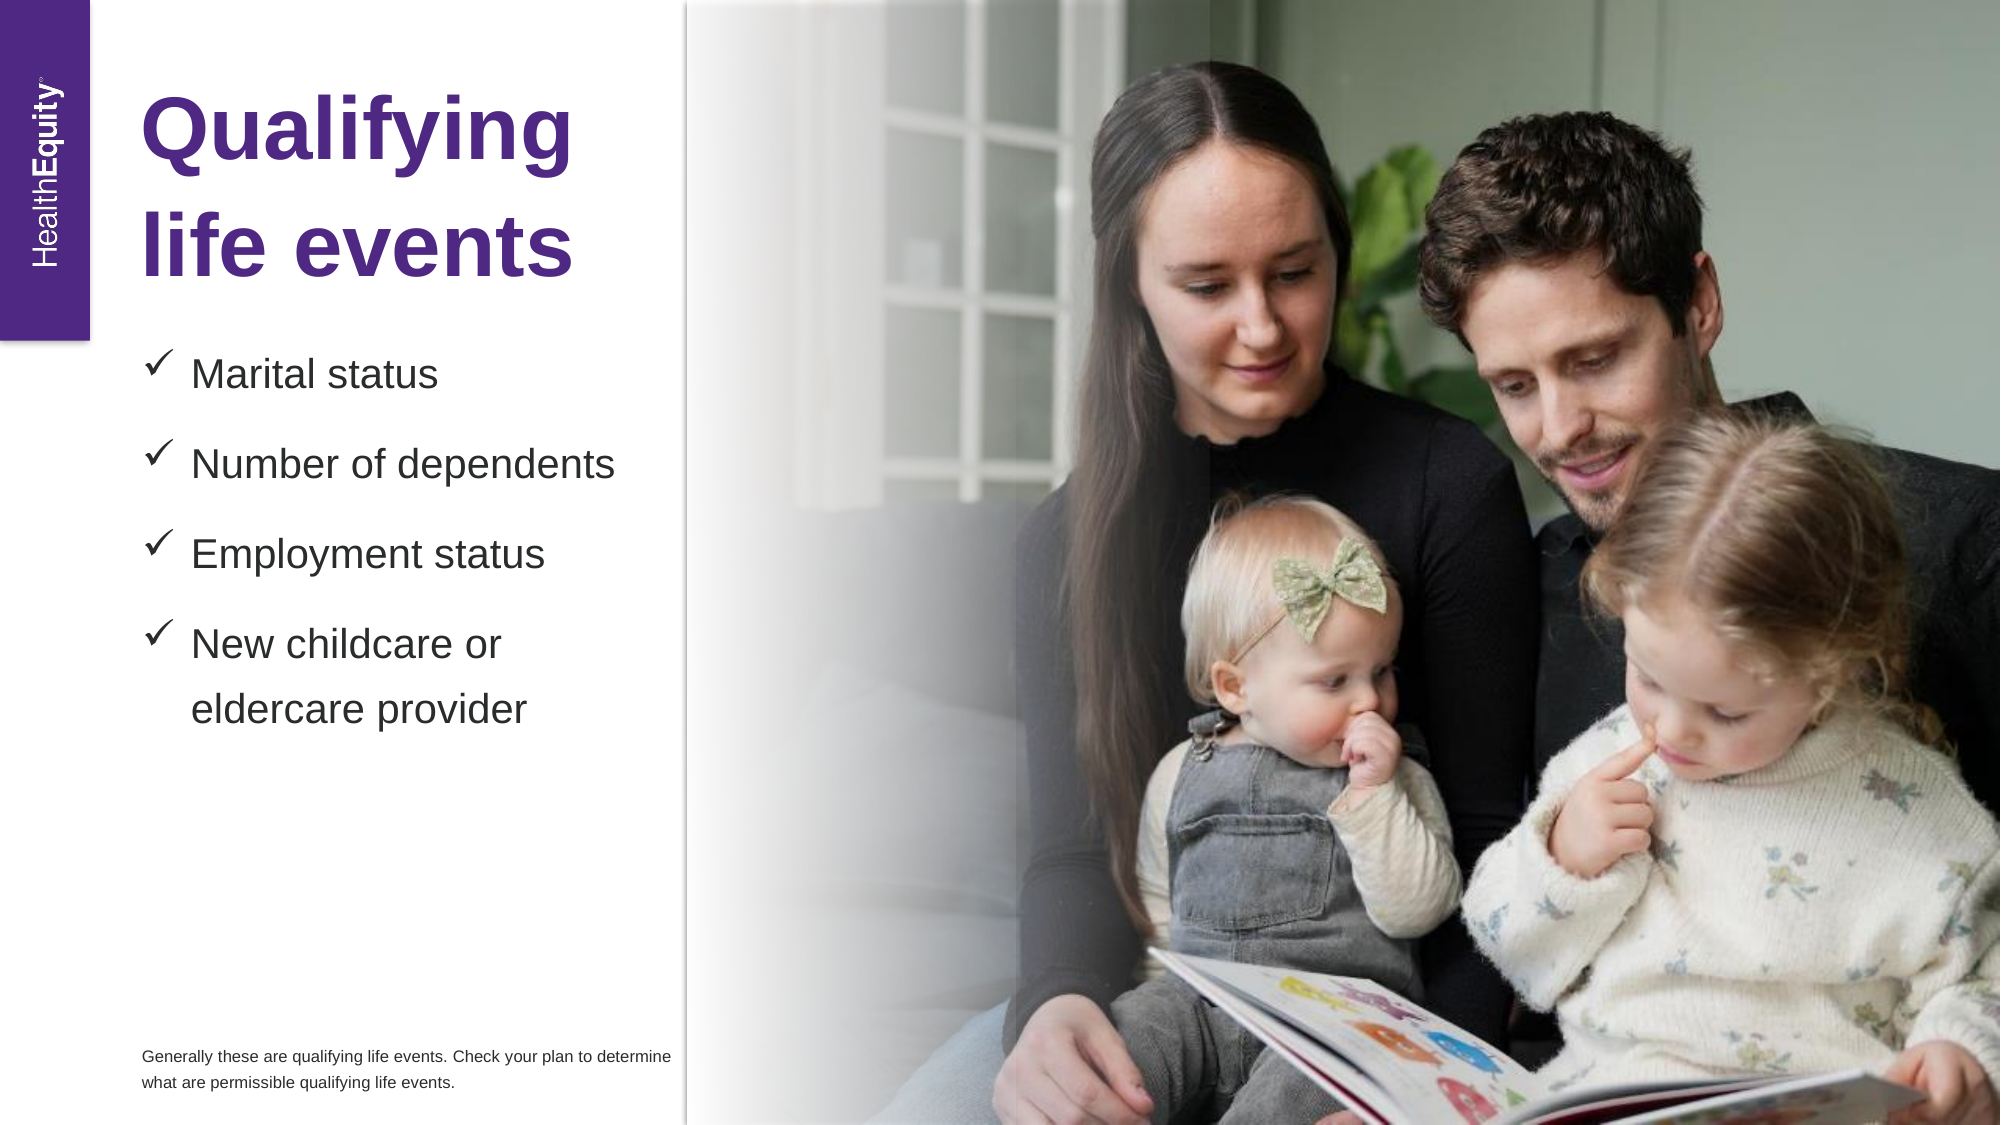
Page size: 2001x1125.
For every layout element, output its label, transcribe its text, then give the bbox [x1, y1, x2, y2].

picture [687, 0, 2000, 1125]
picture [33, 78, 64, 266]
text_box Generally these are qualifying life events. Check your plan to determine what are permissible qualifying life events. [127, 1032, 681, 1100]
list Marital status Number of dependents Employment status New childcare or eldercare provider [140, 331, 681, 820]
title Qualifying life events [140, 60, 681, 288]
